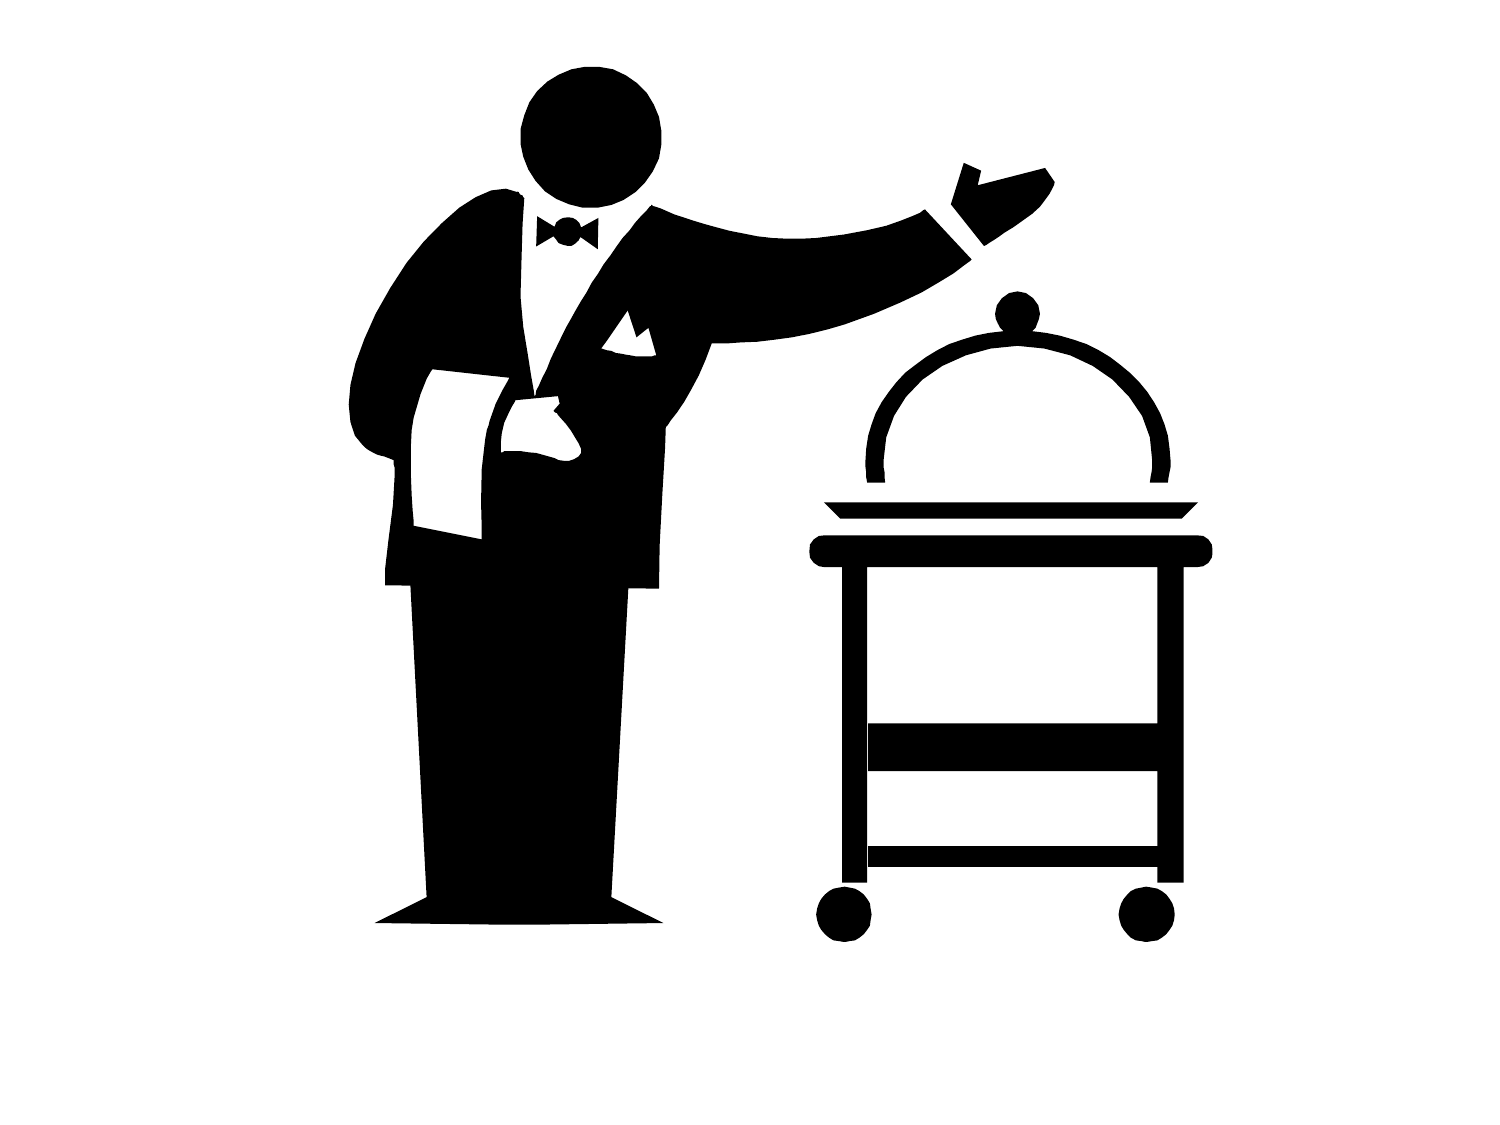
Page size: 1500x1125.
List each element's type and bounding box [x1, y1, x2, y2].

picture [337, 62, 1213, 942]
